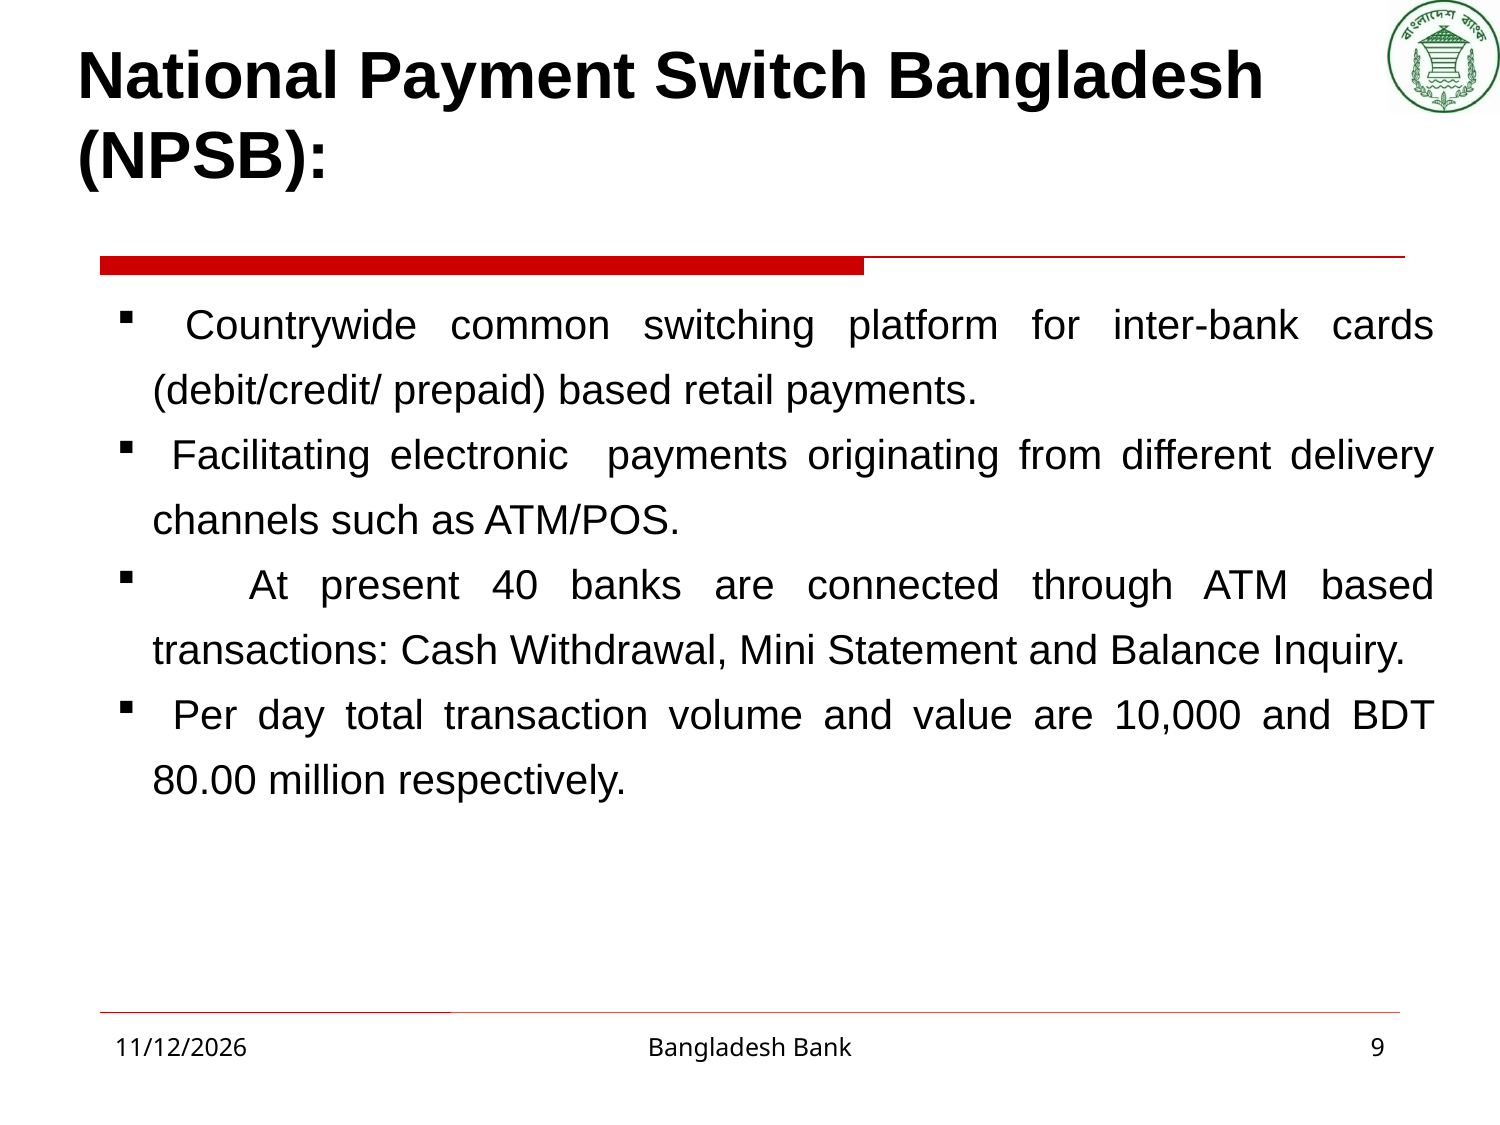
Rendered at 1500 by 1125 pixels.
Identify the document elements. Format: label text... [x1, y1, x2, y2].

title National Payment Switch Bangladesh (NPSB): [62, 99, 1420, 200]
slide_number 9 [1074, 1024, 1401, 1103]
footer Bangladesh Bank [512, 1024, 988, 1103]
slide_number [99, 1024, 426, 1103]
picture [1387, 0, 1500, 113]
text_box Countrywide common switching platform for inter-bank cards (debit/credit/ prepaid) based retail payments. Facilitating electronic payments originating from different delivery channels such as ATM/POS. At present 40 banks are connected through ATM based transactions: Cash Withdrawal, Mini Statement and Balance Inquiry. Per day total transaction volume and value are 10,000 and BDT 80.00 million respectively. [62, 275, 1450, 875]
